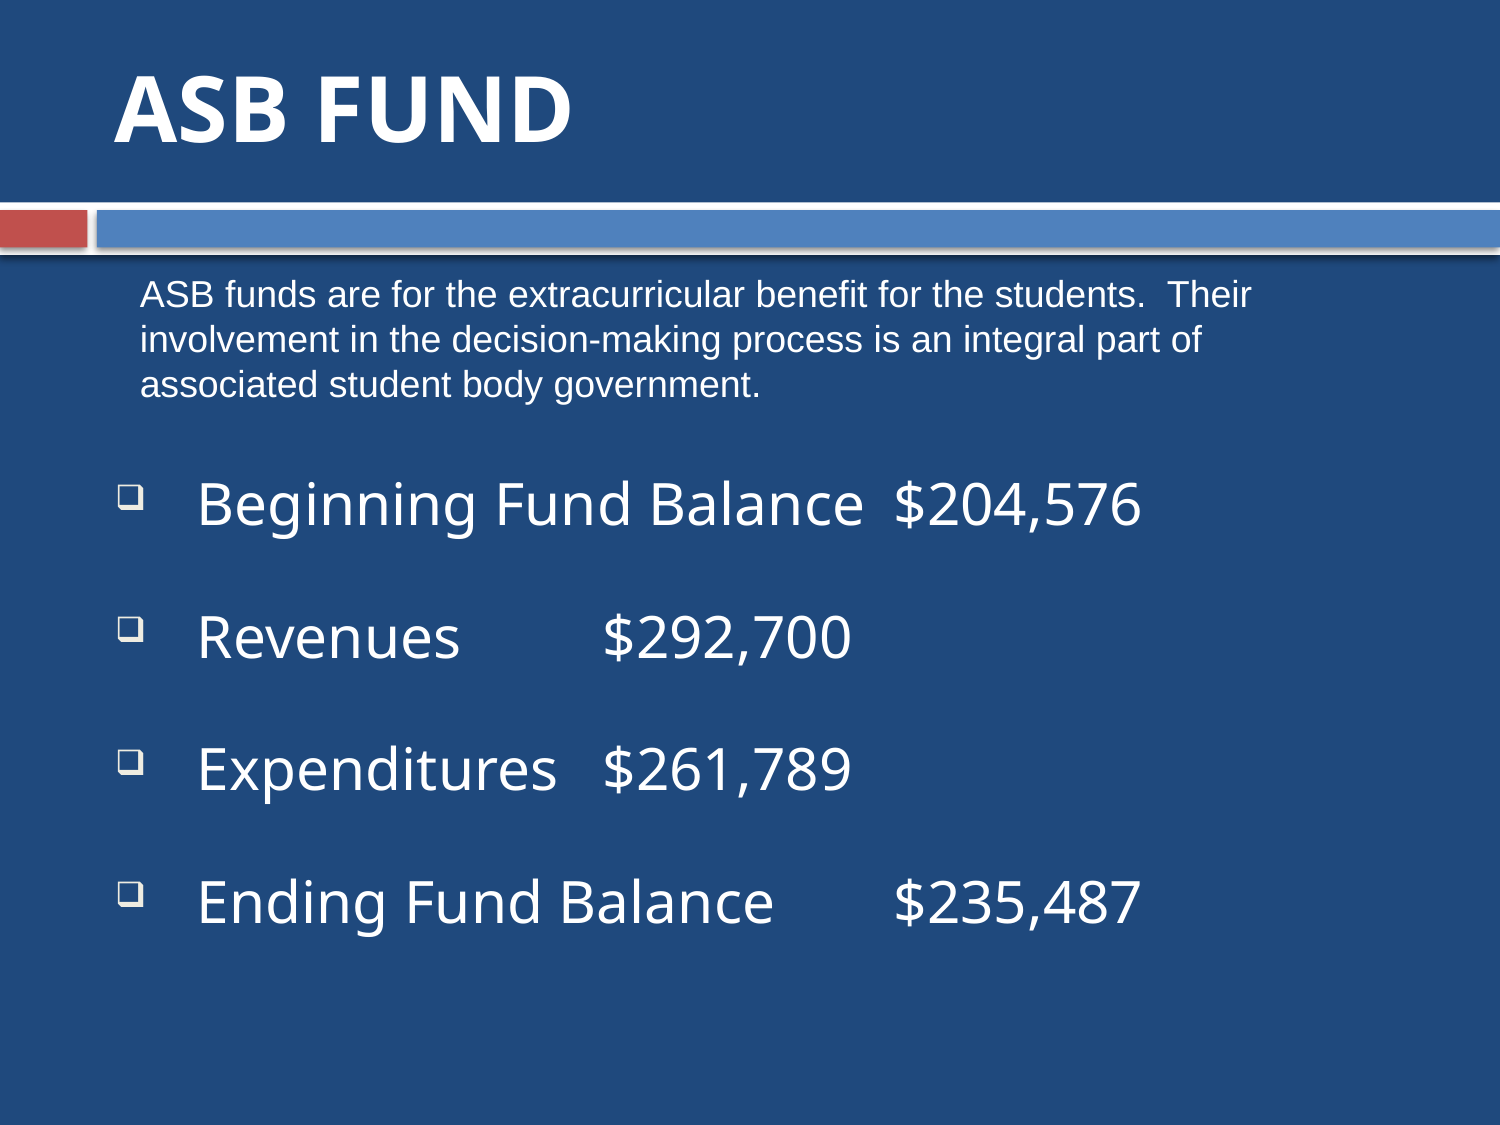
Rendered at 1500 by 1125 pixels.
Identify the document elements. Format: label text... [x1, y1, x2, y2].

list Beginning Fund Balance $204,576 Revenues $292,700 Expenditures $261,789 Ending Fund Balance $235,487 [100, 375, 1375, 1000]
text_box ASB funds are for the extracurricular benefit for the students. Their involvement in the decision-making process is an integral part of associated student body government. [124, 262, 1388, 413]
title ASB FUND [99, 24, 1438, 188]
